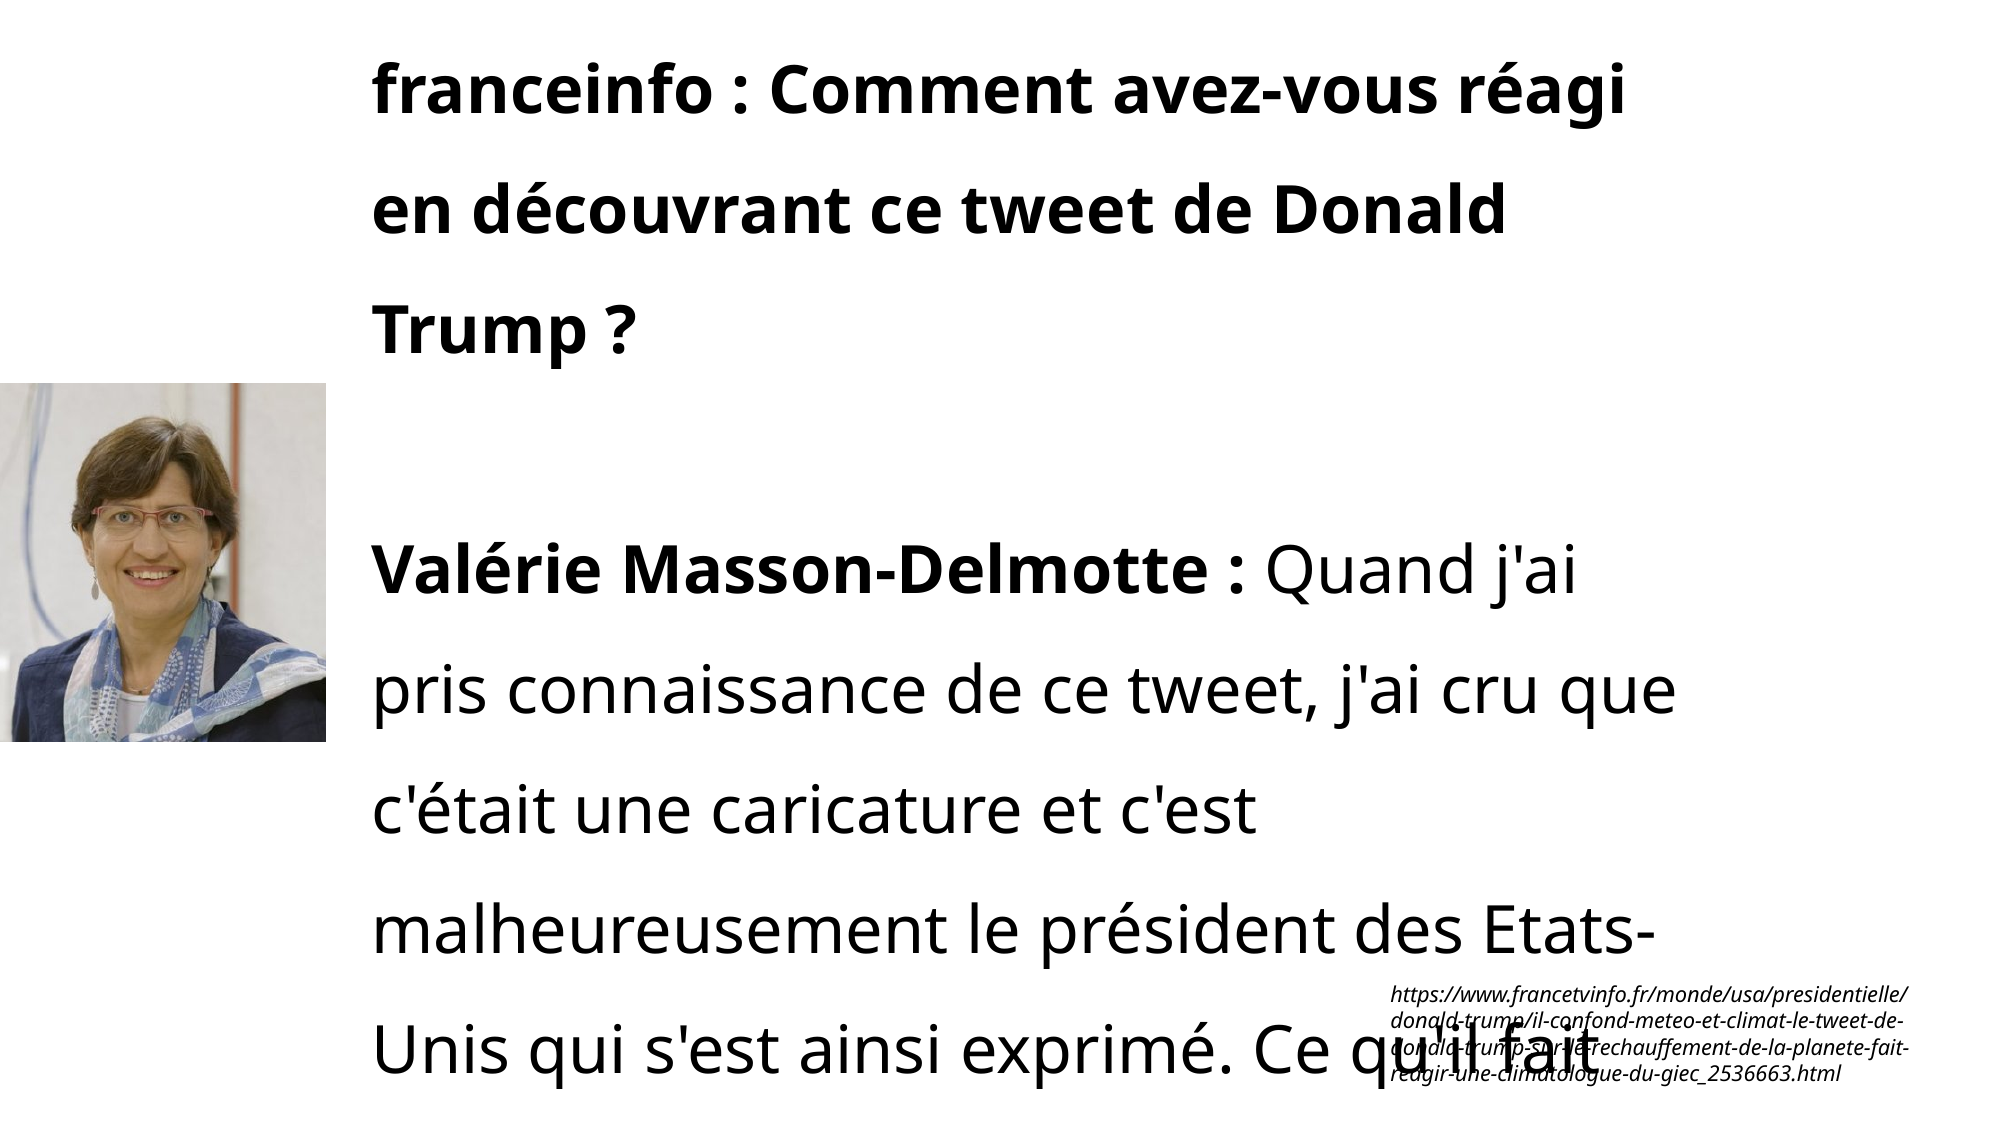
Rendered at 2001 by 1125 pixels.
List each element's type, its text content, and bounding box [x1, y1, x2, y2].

text_box https://www.francetvinfo.fr/monde/usa/presidentielle/donald-trump/il-confond-meteo-et-climat-le-tweet-de-donald-trump-sur-le-rechauffement-de-la-planete-fait-reagir-une-climatologue-du-giec_2536663.html [1375, 973, 1953, 1093]
text_box franceinfo : Comment avez-vous réagi en découvrant ce tweet de Donald Trump ? Valérie Masson-Delmotte : Quand j'ai pris connaissance de ce tweet, j'ai cru que c'était une caricature et c'est malheureusement le président des Etats-Unis qui s'est ainsi exprimé. Ce qu'il fait c'est qu'il confond la météo,[…], et le climat… [356, 0, 1705, 1125]
picture [0, 382, 327, 742]
